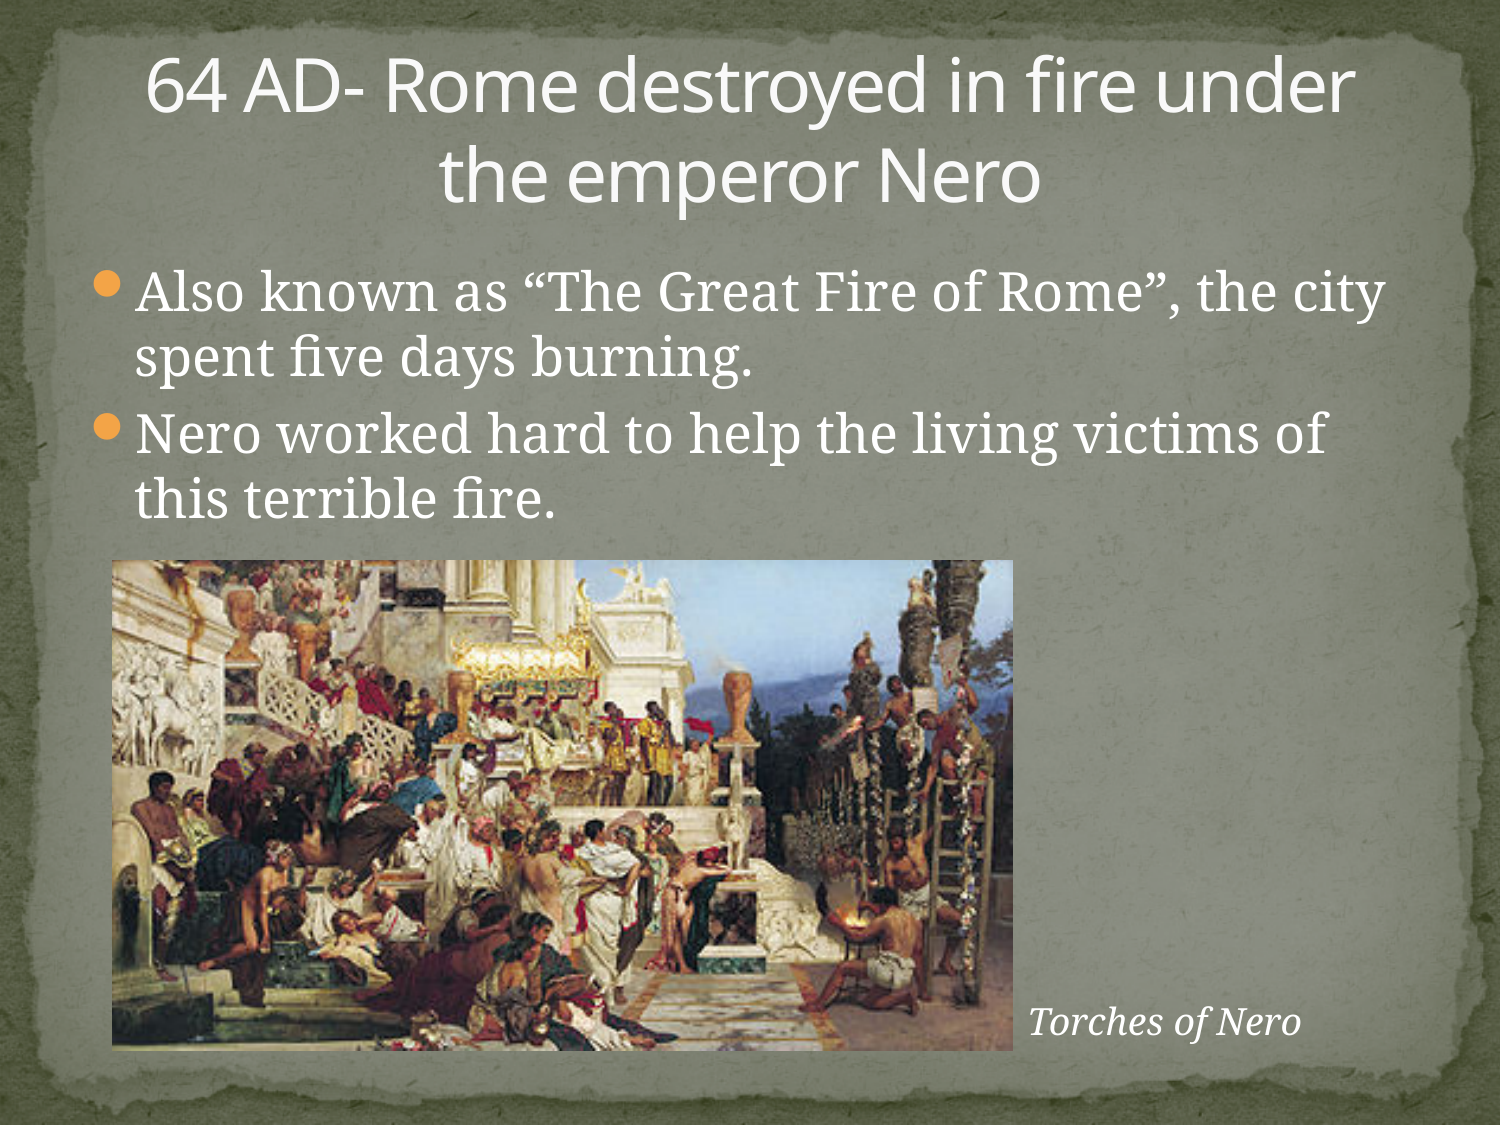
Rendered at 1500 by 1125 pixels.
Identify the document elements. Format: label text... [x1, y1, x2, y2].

text_box Torches of Nero [1019, 990, 1425, 1051]
list Also known as “The Great Fire of Rome”, the city spent five days burning. Nero worked hard to help the living victims of this terrible fire. [75, 249, 1425, 1000]
picture [112, 560, 1013, 1051]
title 64 AD- Rome destroyed in fire under the emperor Nero [74, 24, 1425, 225]
